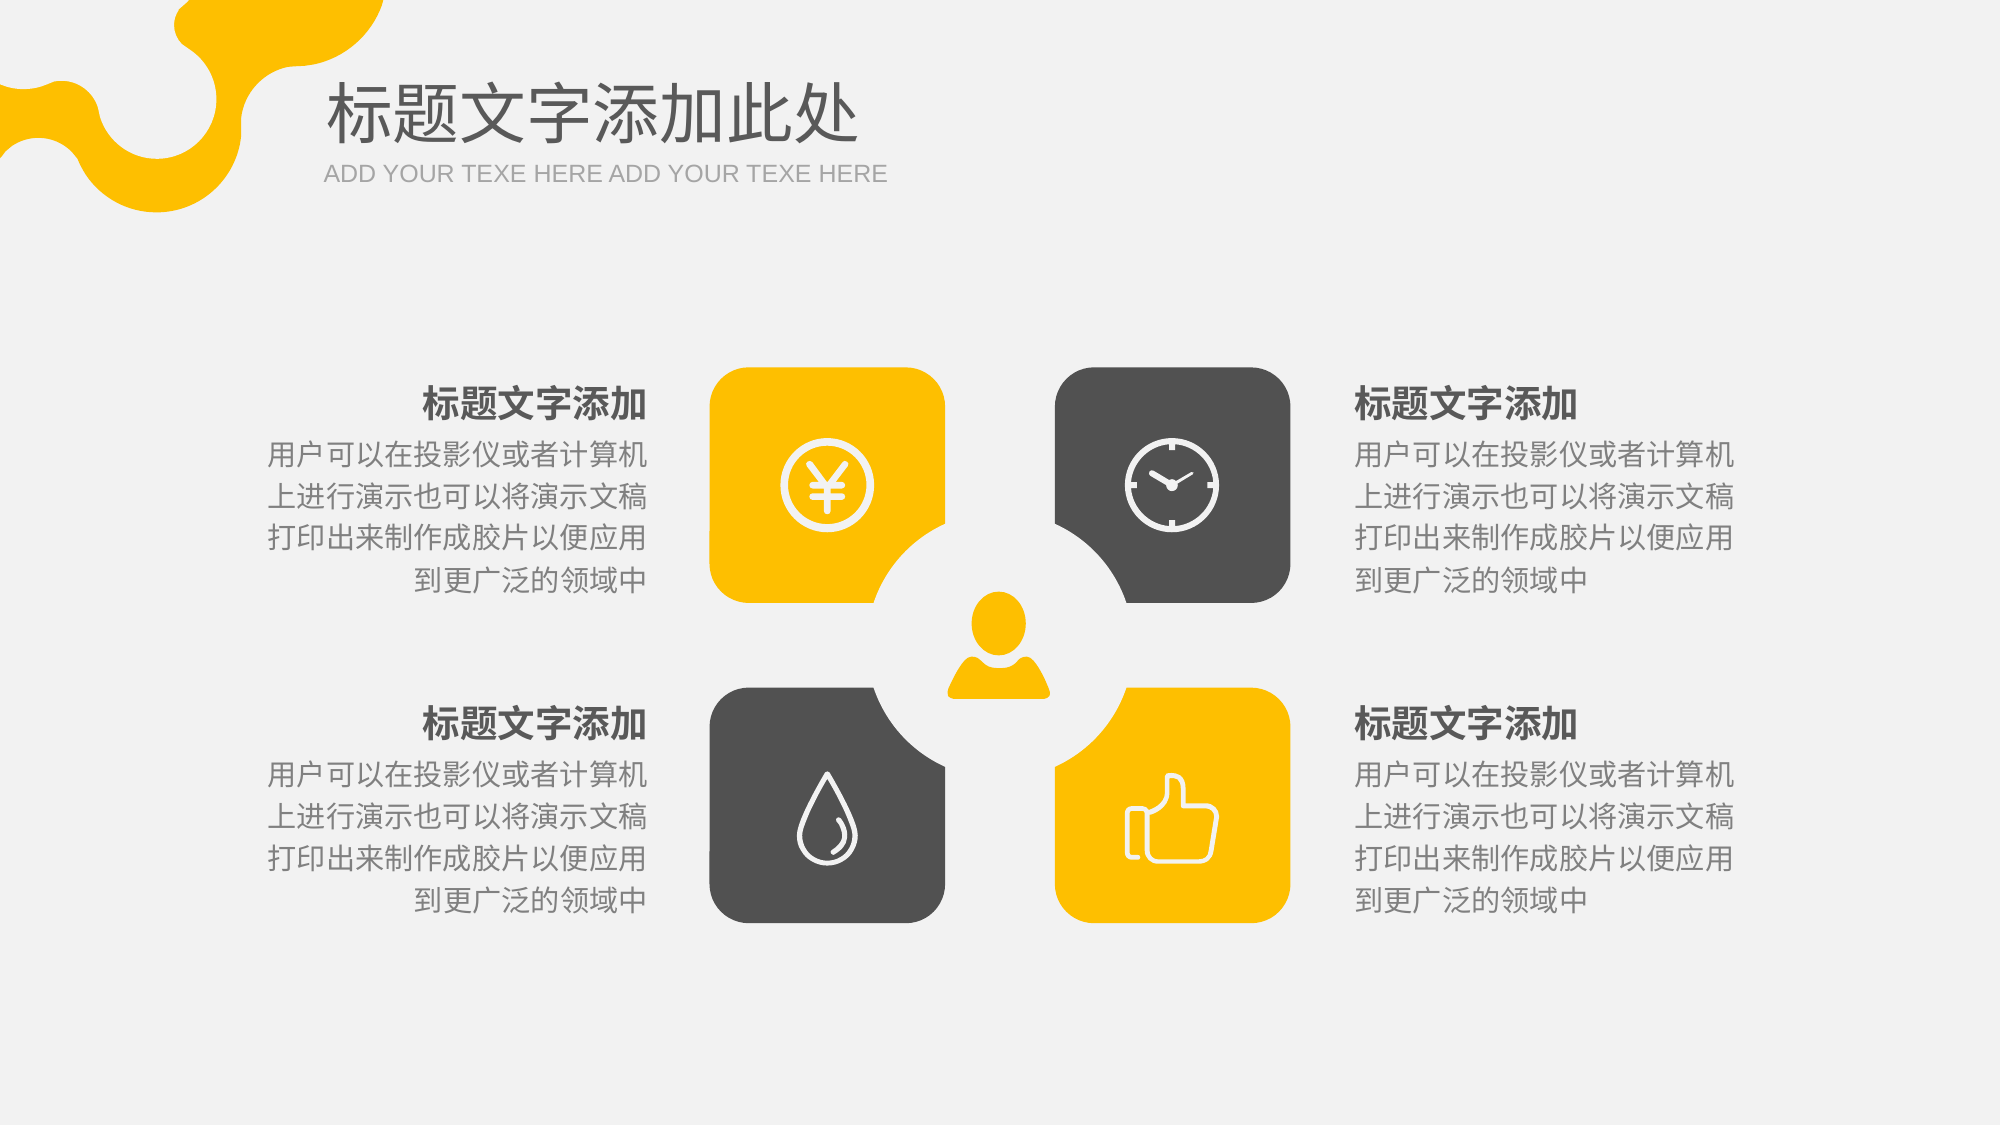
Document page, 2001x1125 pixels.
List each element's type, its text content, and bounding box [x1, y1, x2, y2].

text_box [237, 684, 663, 927]
text_box [0, 0, 385, 214]
text_box ADD YOUR TEXE HERE ADD YOUR TEXE HERE [308, 150, 931, 196]
text_box [0, 0, 218, 160]
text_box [237, 363, 663, 607]
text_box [709, 367, 1291, 924]
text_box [1339, 684, 1765, 927]
text_box 标题文字添加此处 [311, 64, 875, 150]
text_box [1339, 363, 1765, 607]
